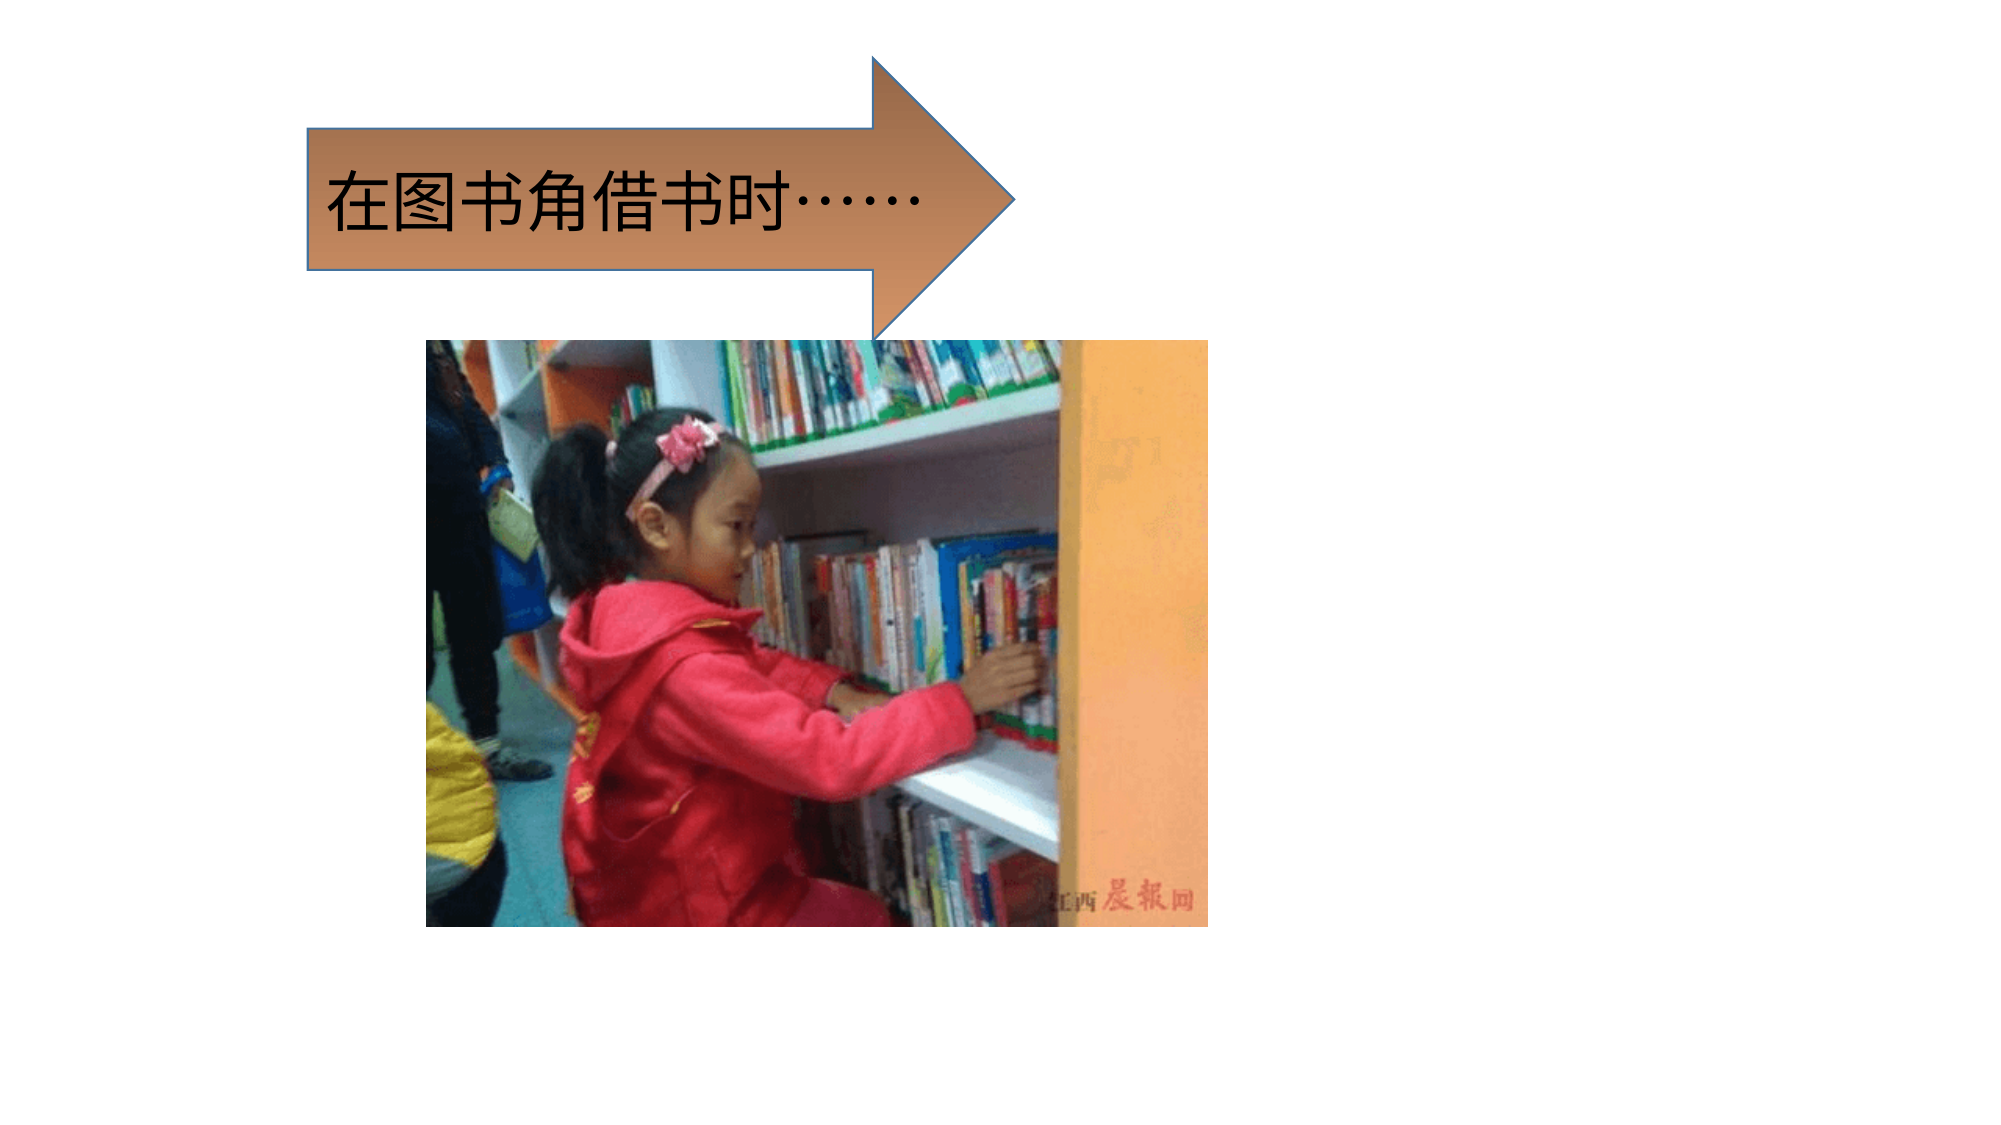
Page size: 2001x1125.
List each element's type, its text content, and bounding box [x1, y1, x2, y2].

text_box 在图书角借书时…… [306, 55, 1016, 340]
picture [425, 340, 1208, 927]
